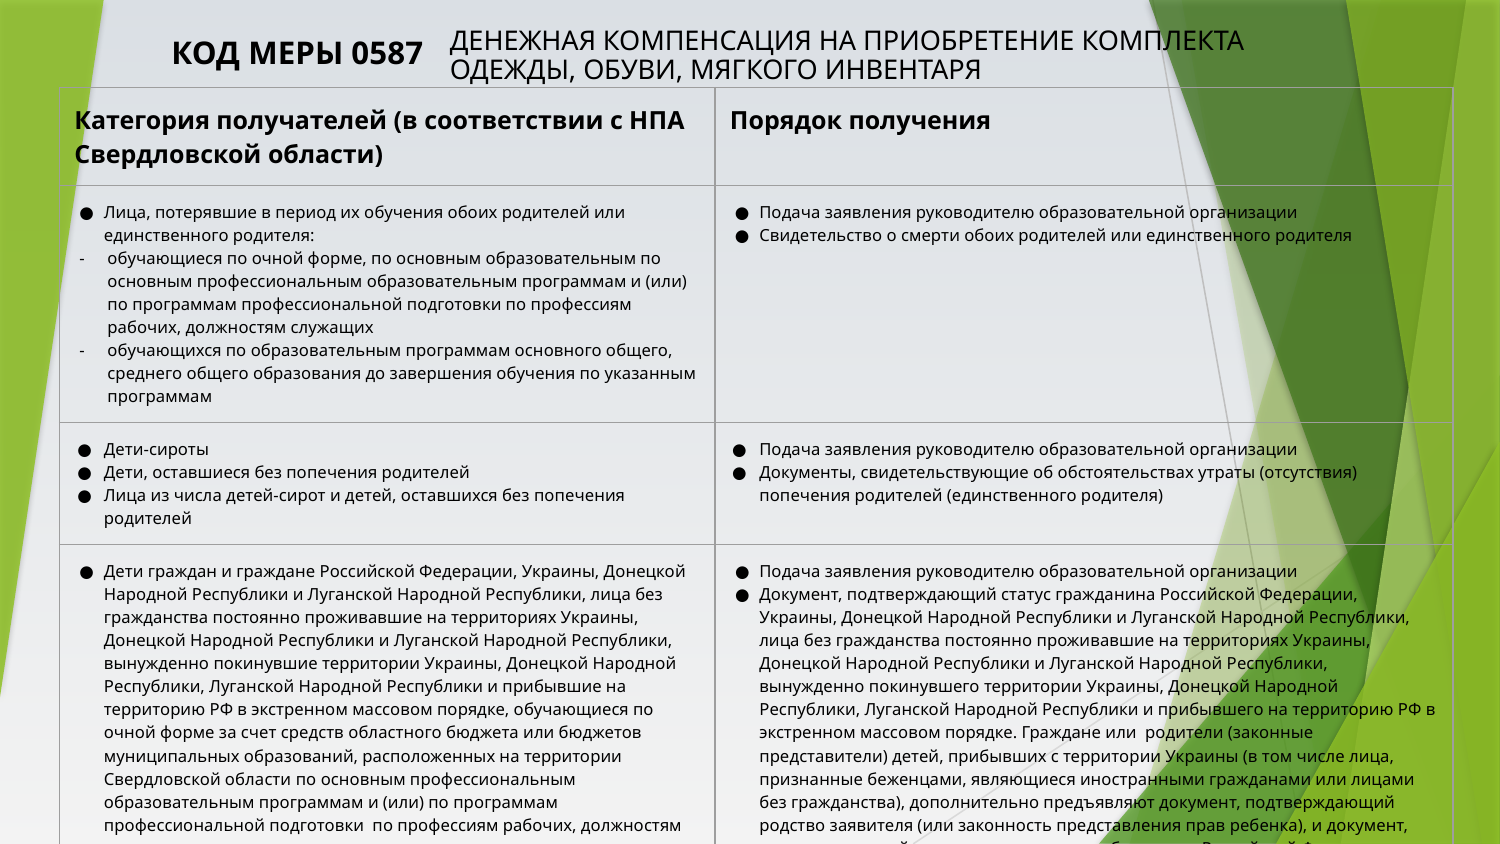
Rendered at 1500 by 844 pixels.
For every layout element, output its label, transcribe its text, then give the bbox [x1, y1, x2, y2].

title ДЕНЕЖНАЯ КОМПЕНСАЦИЯ НА ПРИОБРЕТЕНИЕ КОМПЛЕКТА ОДЕЖДЫ, ОБУВИ, МЯГКОГО ИНВЕНТАРЯ [438, 0, 1384, 112]
table_cell Подача заявления руководителю образовательной организации Документы, свидетельствующие об обстоятельствах утраты (отсутствия) попечения родителей (единственного родителя) [716, 423, 1452, 544]
table_header Порядок получения [716, 88, 1452, 185]
table_cell Подача заявления руководителю образовательной организации Документ, подтверждающий статус гражданина Российской Федерации, Украины, Донецкой Народной Республики и Луганской Народной Республики, лица без гражданства постоянно проживавшие на территориях Украины, Донецкой Народной Республики и Луганской Народной Республики, вынужденно покинувшего территории Украины, Донецкой Народной Республики, Луганской Народной Республики и прибывшего на территорию РФ в экстренном массовом порядке. Граждане или родители (законные представители) детей, прибывших с территории Украины (в том числе лица, признанные беженцами, являющиеся иностранными гражданами или лицами без гражданства), дополнительно предъявляют документ, подтверждающий родство заявителя (или законность представления прав ребенка), и документ, подтверждающий право заявителя на пребывание в Российской Федерации (миграционная карта, удостоверение беженца и др.) Справка, выданная воинской частью или военным комиссариатом, или Выписка из приказа, заверенная сотрудником кадрового органа воинской части, или Удостоверение участника боевых действий, выданное после 24.02.2022, или Выписка из ЕГИССО, полученная гражданином через личный кабинет ФГИС "Единый портал государственных и муниципальных услуг(функций)" (портал "Госуслуги"), об установлении семье гражданина (ребенку гражданина) МСЗ в связи с его мобилизацией (письмо Министерства от 19.12.2022 № 02-01-82/16646 «О документах –основаниях предоставления МСЗ в сфере образования») [716, 545, 1452, 844]
text_box КОД МЕРЫ 0587 [122, 15, 438, 87]
table_cell Подача заявления руководителю образовательной организации Свидетельство о смерти обоих родителей или единственного родителя [716, 186, 1452, 422]
table_cell Лица, потерявшие в период их обучения обоих родителей или единственного родителя: обучающиеся по очной форме, по основным образовательным по основным профессиональным образовательным программам и (или) по программам профессиональной подготовки по профессиям рабочих, должностям служащих обучающихся по образовательным программам основного общего, среднего общего образования до завершения обучения по указанным программам [60, 186, 714, 422]
table_cell Дети-сироты Дети, оставшиеся без попечения родителей Лица из числа детей-сирот и детей, оставшихся без попечения родителей [60, 423, 714, 544]
table_header Категория получателей (в соответствии с НПА Свердловской области) [60, 88, 714, 185]
table_cell Дети граждан и граждане Российской Федерации, Украины, Донецкой Народной Республики и Луганской Народной Республики, лица без гражданства постоянно проживавшие на территориях Украины, Донецкой Народной Республики и Луганской Народной Республики, вынужденно покинувшие территории Украины, Донецкой Народной Республики, Луганской Народной Республики и прибывшие на территорию РФ в экстренном массовом порядке, обучающиеся по очной форме за счет средств областного бюджета или бюджетов муниципальных образований, расположенных на территории Свердловской области по основным профессиональным образовательным программам и (или) по программам профессиональной подготовки по профессиям рабочих, должностям служащих Дети граждан Российской Федерации, призванных на военную службу по мобилизации в Вооруженные силы Российской Федерации в соответствии с Указом Президента Российской Федерации «Об объявлении частичной мобилизации в Российской Федерации» Дети лиц, принимающих (принимавших) участие в специальной военной операции на территориях Украины, Донецкой Народной Республики и Луганской Народной Республики, Запорожской области и Херсонской области обучающиеся по очной форме за счет средств областного бюджета или бюджетов муниципальных образований, расположенных на территории Свердловской области, по основным профессиональным образовательным программам и (или) по программам профессиональной подготовки по профессиям рабочих, должностям служащих [60, 545, 714, 844]
